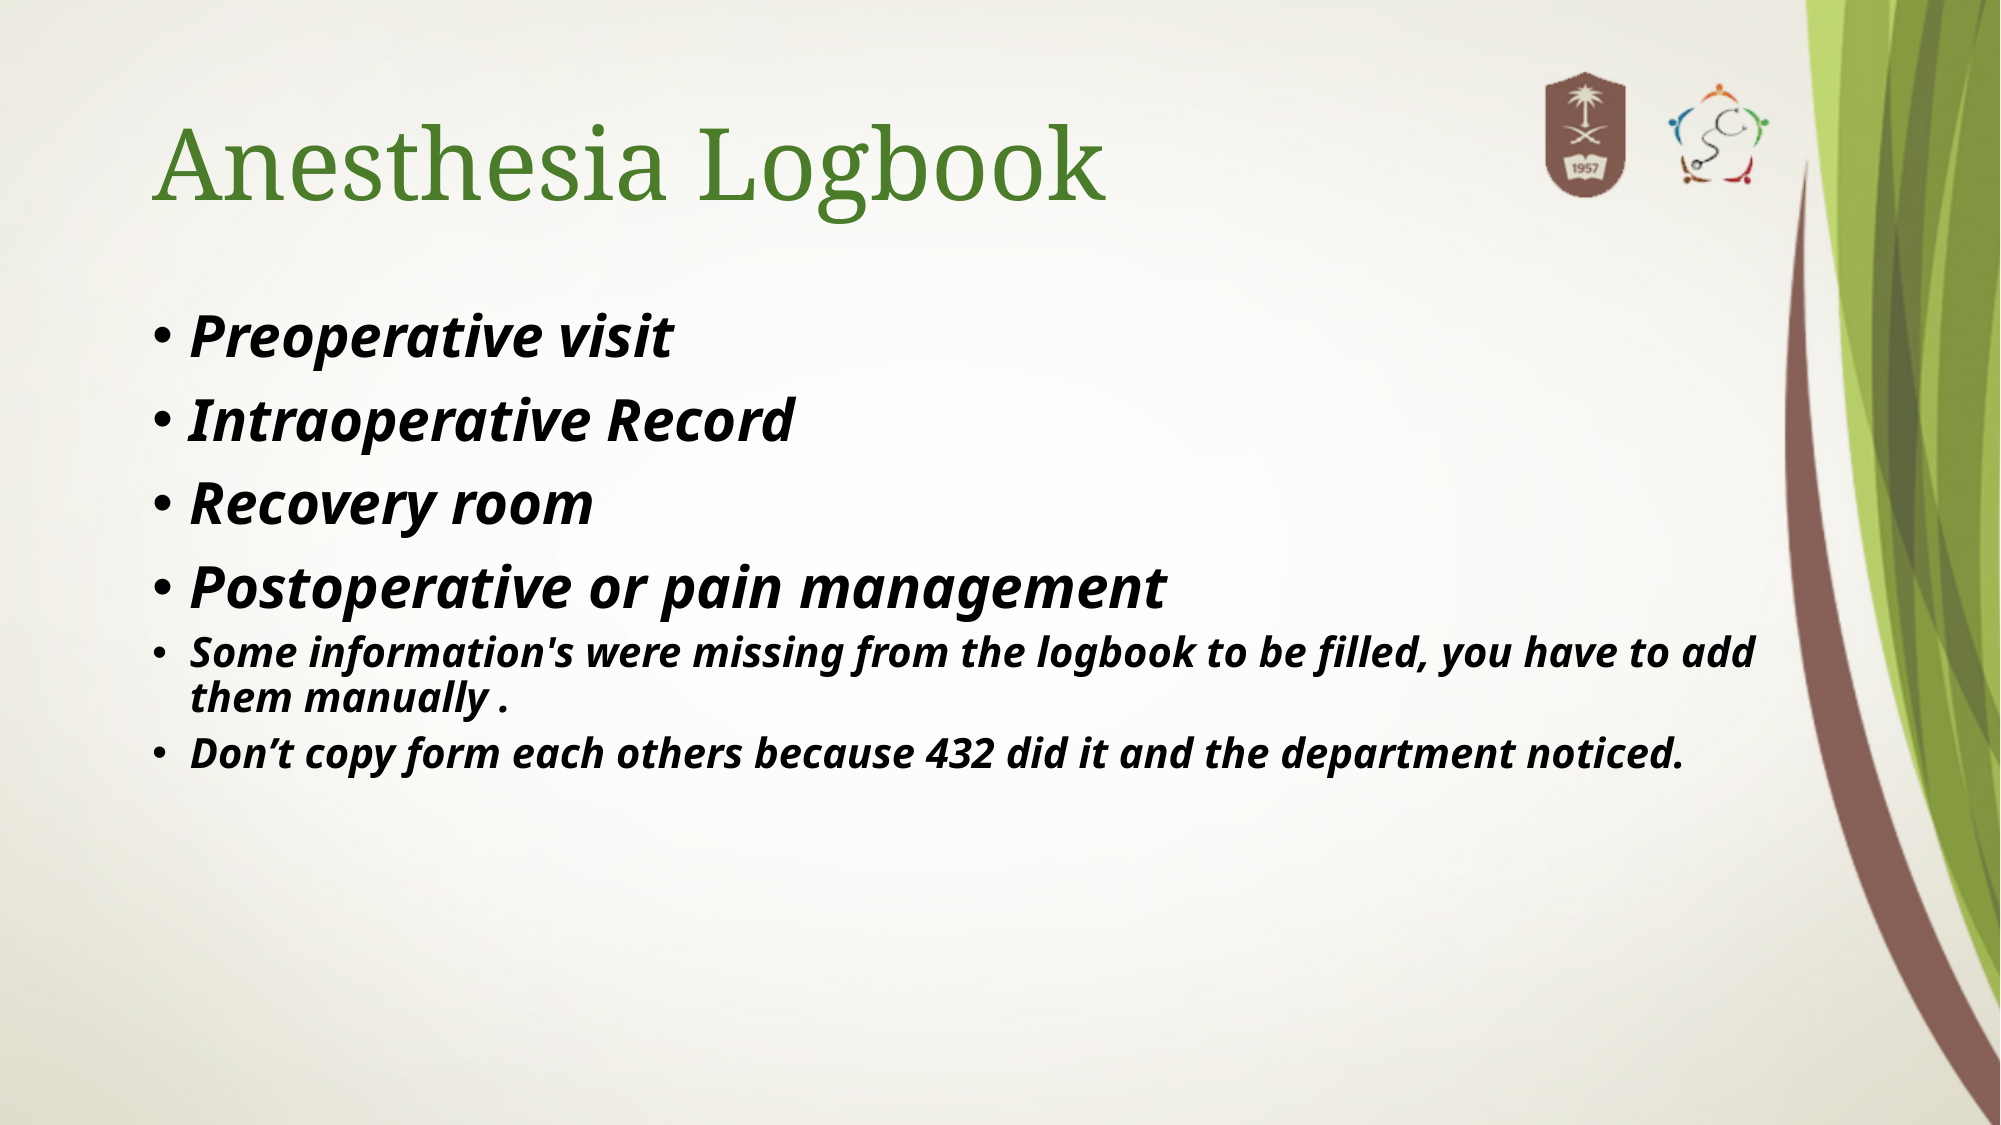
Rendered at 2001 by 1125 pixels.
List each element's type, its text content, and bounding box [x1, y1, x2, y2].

picture [0, 0, 2001, 1125]
title Anesthesia Logbook [137, 59, 1863, 278]
list Preoperative visit Intraoperative Record Recovery room Postoperative or pain management Some information's were missing from the logbook to be filled, you have to add them manually . Don’t copy form each others because 432 did it and the department noticed. [137, 299, 1863, 1014]
